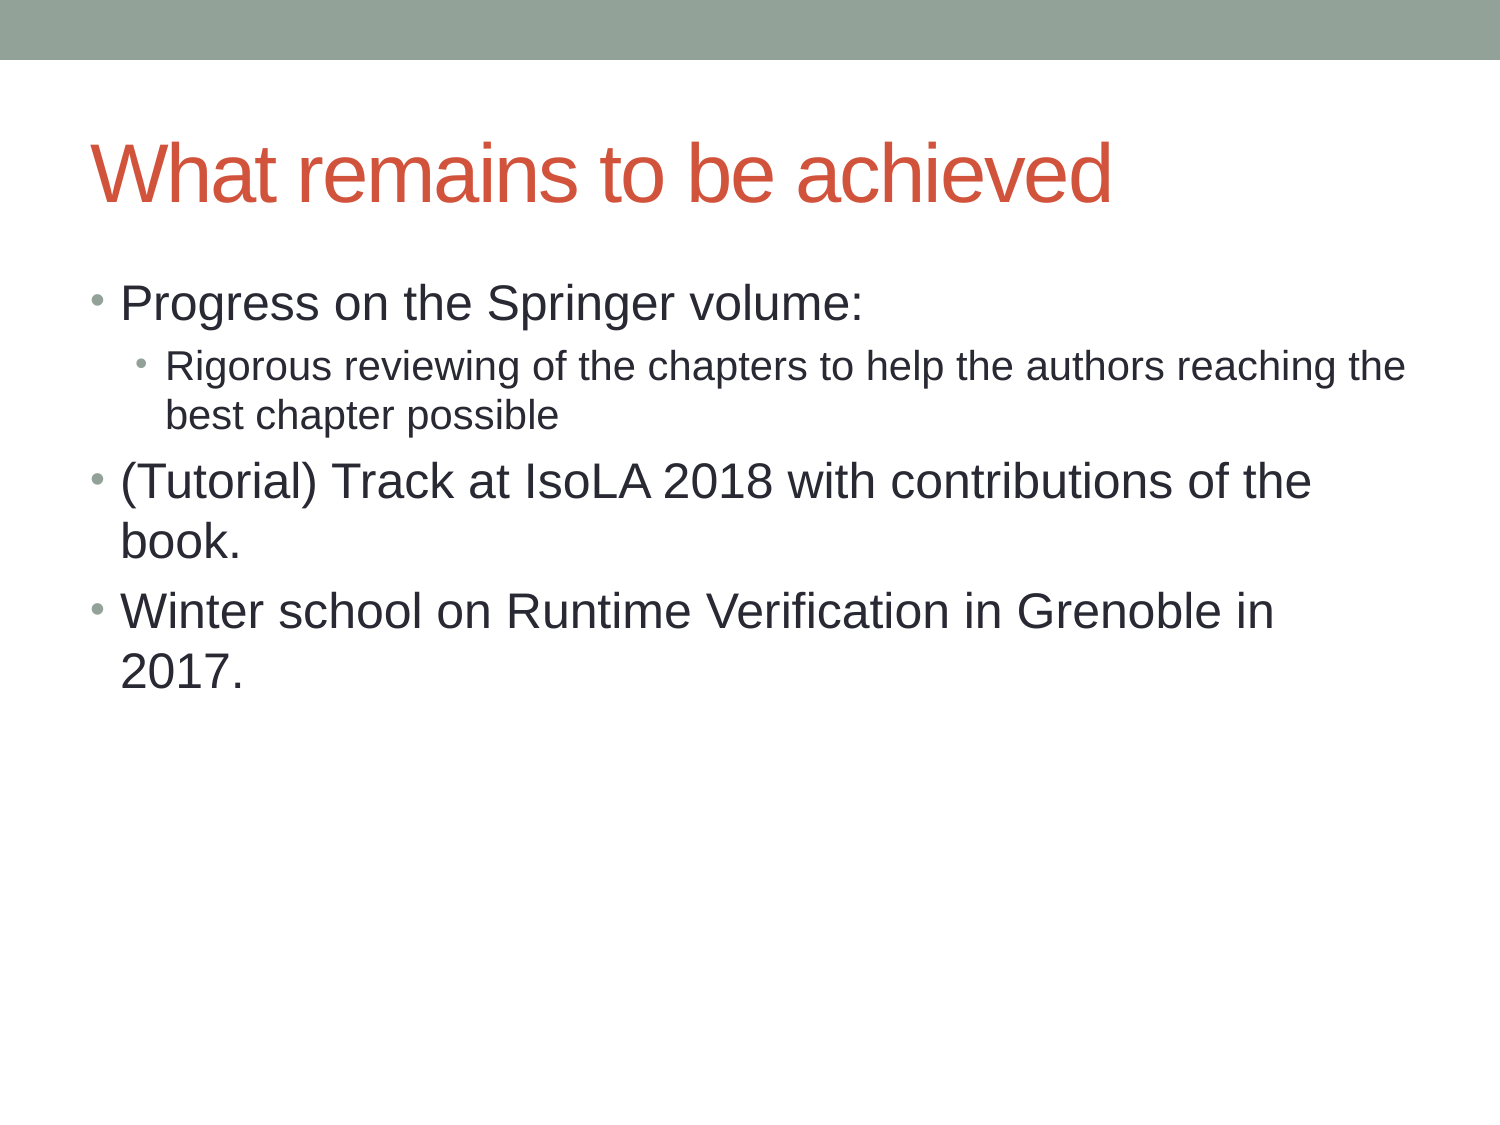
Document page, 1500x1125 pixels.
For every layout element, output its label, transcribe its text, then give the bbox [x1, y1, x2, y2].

title What remains to be achieved [75, 87, 1425, 250]
list Progress on the Springer volume: Rigorous reviewing of the chapters to help the authors reaching the best chapter possible (Tutorial) Track at IsoLA 2018 with contributions of the book. Winter school on Runtime Verification in Grenoble in 2017. [75, 262, 1425, 1063]
